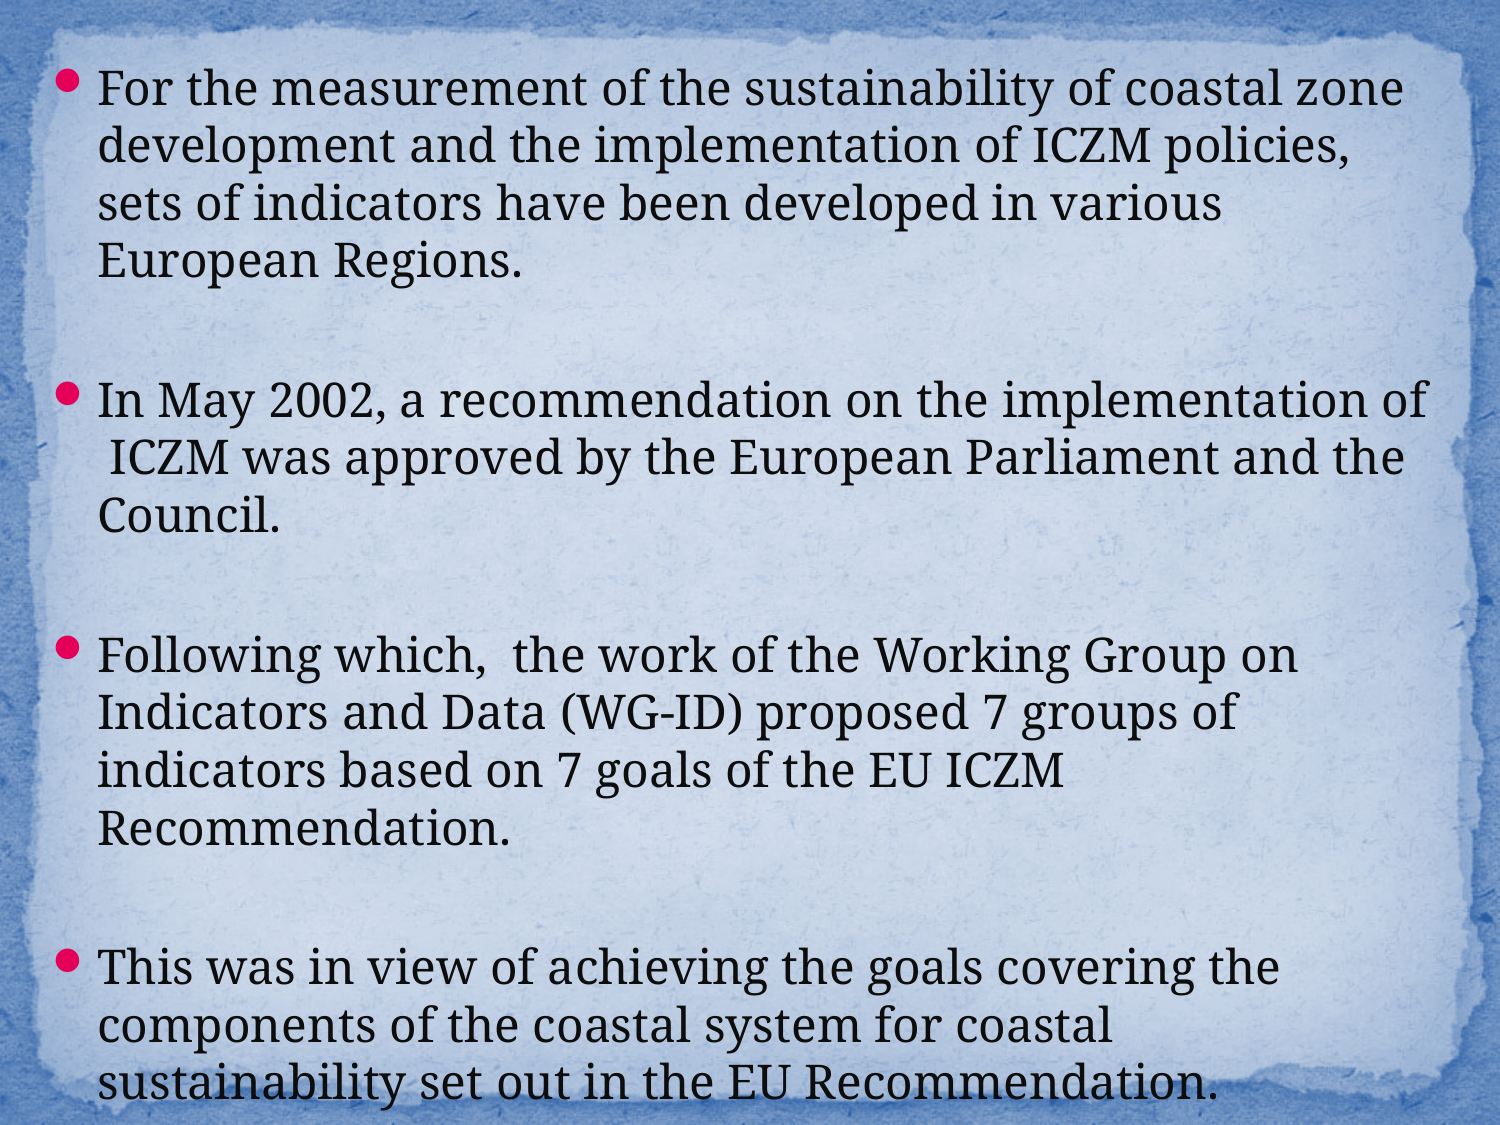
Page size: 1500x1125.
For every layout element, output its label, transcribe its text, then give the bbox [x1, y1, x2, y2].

list For the measurement of the sustainability of coastal zone development and the implementation of ICZM policies, sets of indicators have been developed in various European Regions. In May 2002, a recommendation on the implementation of ICZM was approved by the European Parliament and the Council. Following which, the work of the Working Group on Indicators and Data (WG-ID) proposed 7 groups of indicators based on 7 goals of the EU ICZM Recommendation. This was in view of achieving the goals covering the components of the coastal system for coastal sustainability set out in the EU Recommendation. [37, 50, 1450, 800]
